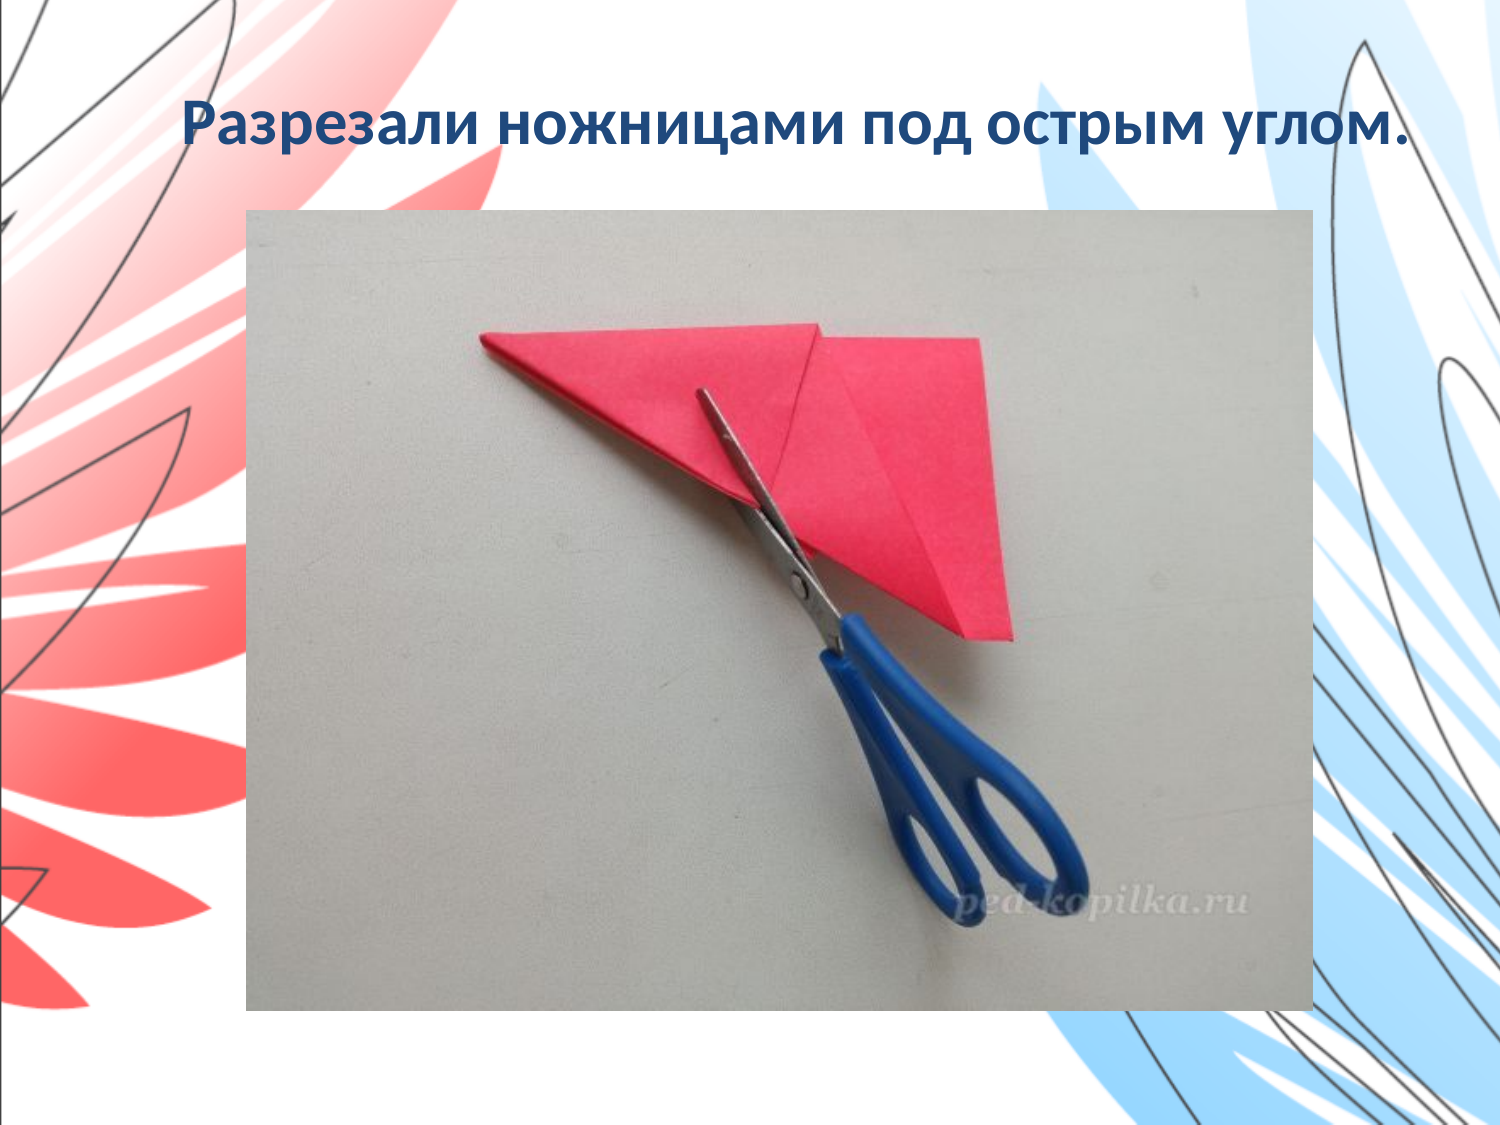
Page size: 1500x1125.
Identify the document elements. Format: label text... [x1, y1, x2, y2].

text_box Разрезали ножницами под острым углом. [140, 70, 1454, 245]
picture [0, 0, 1500, 1125]
